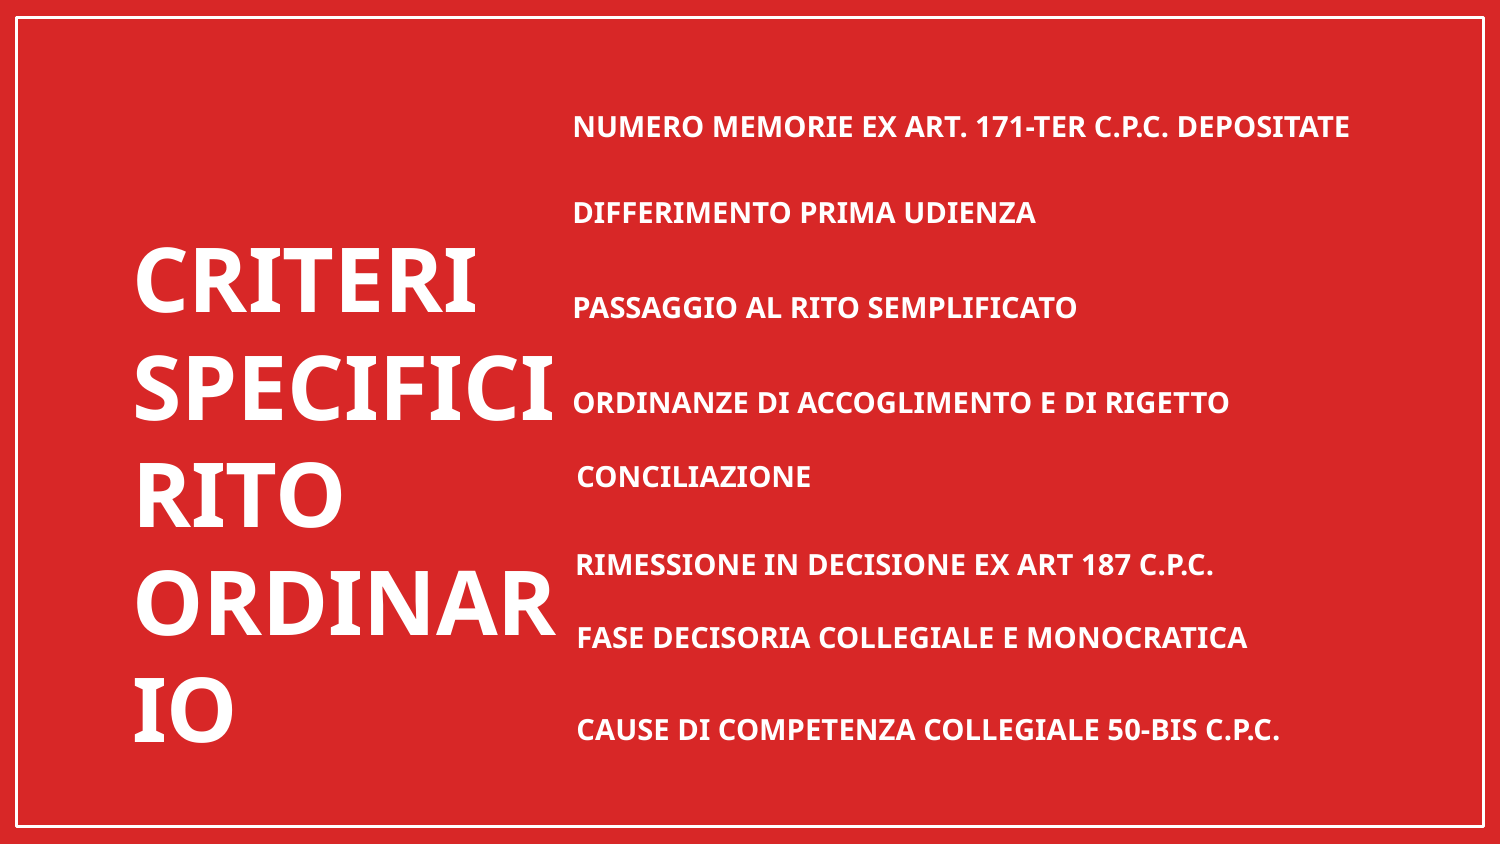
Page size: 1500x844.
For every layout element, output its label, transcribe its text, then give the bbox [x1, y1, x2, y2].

subtitle ORDINANZE DI ACCOGLIMENTO E DI RIGETTO [598, 351, 1251, 453]
subtitle PASSAGGIO AL RITO SEMPLIFICATO [598, 257, 1280, 358]
text_box CONCILIAZIONE [561, 443, 924, 509]
text_box RIMESSIONE IN DECISIONE EX ART 187 C.P.C. [560, 530, 1334, 596]
text_box CAUSE DI COMPETENZA COLLEGIALE 50-BIS C.P.C. [561, 696, 1456, 762]
text_box FASE DECISORIA COLLEGIALE E MONOCRATICA [561, 604, 1401, 670]
title CRITERI SPECIFICI RITO ORDINARIO [116, 208, 598, 449]
subtitle DIFFERIMENTO PRIMA UDIENZA [557, 167, 1384, 257]
subtitle NUMERO MEMORIE EX ART. 171-TER C.P.C. DEPOSITATE [557, 81, 1427, 171]
